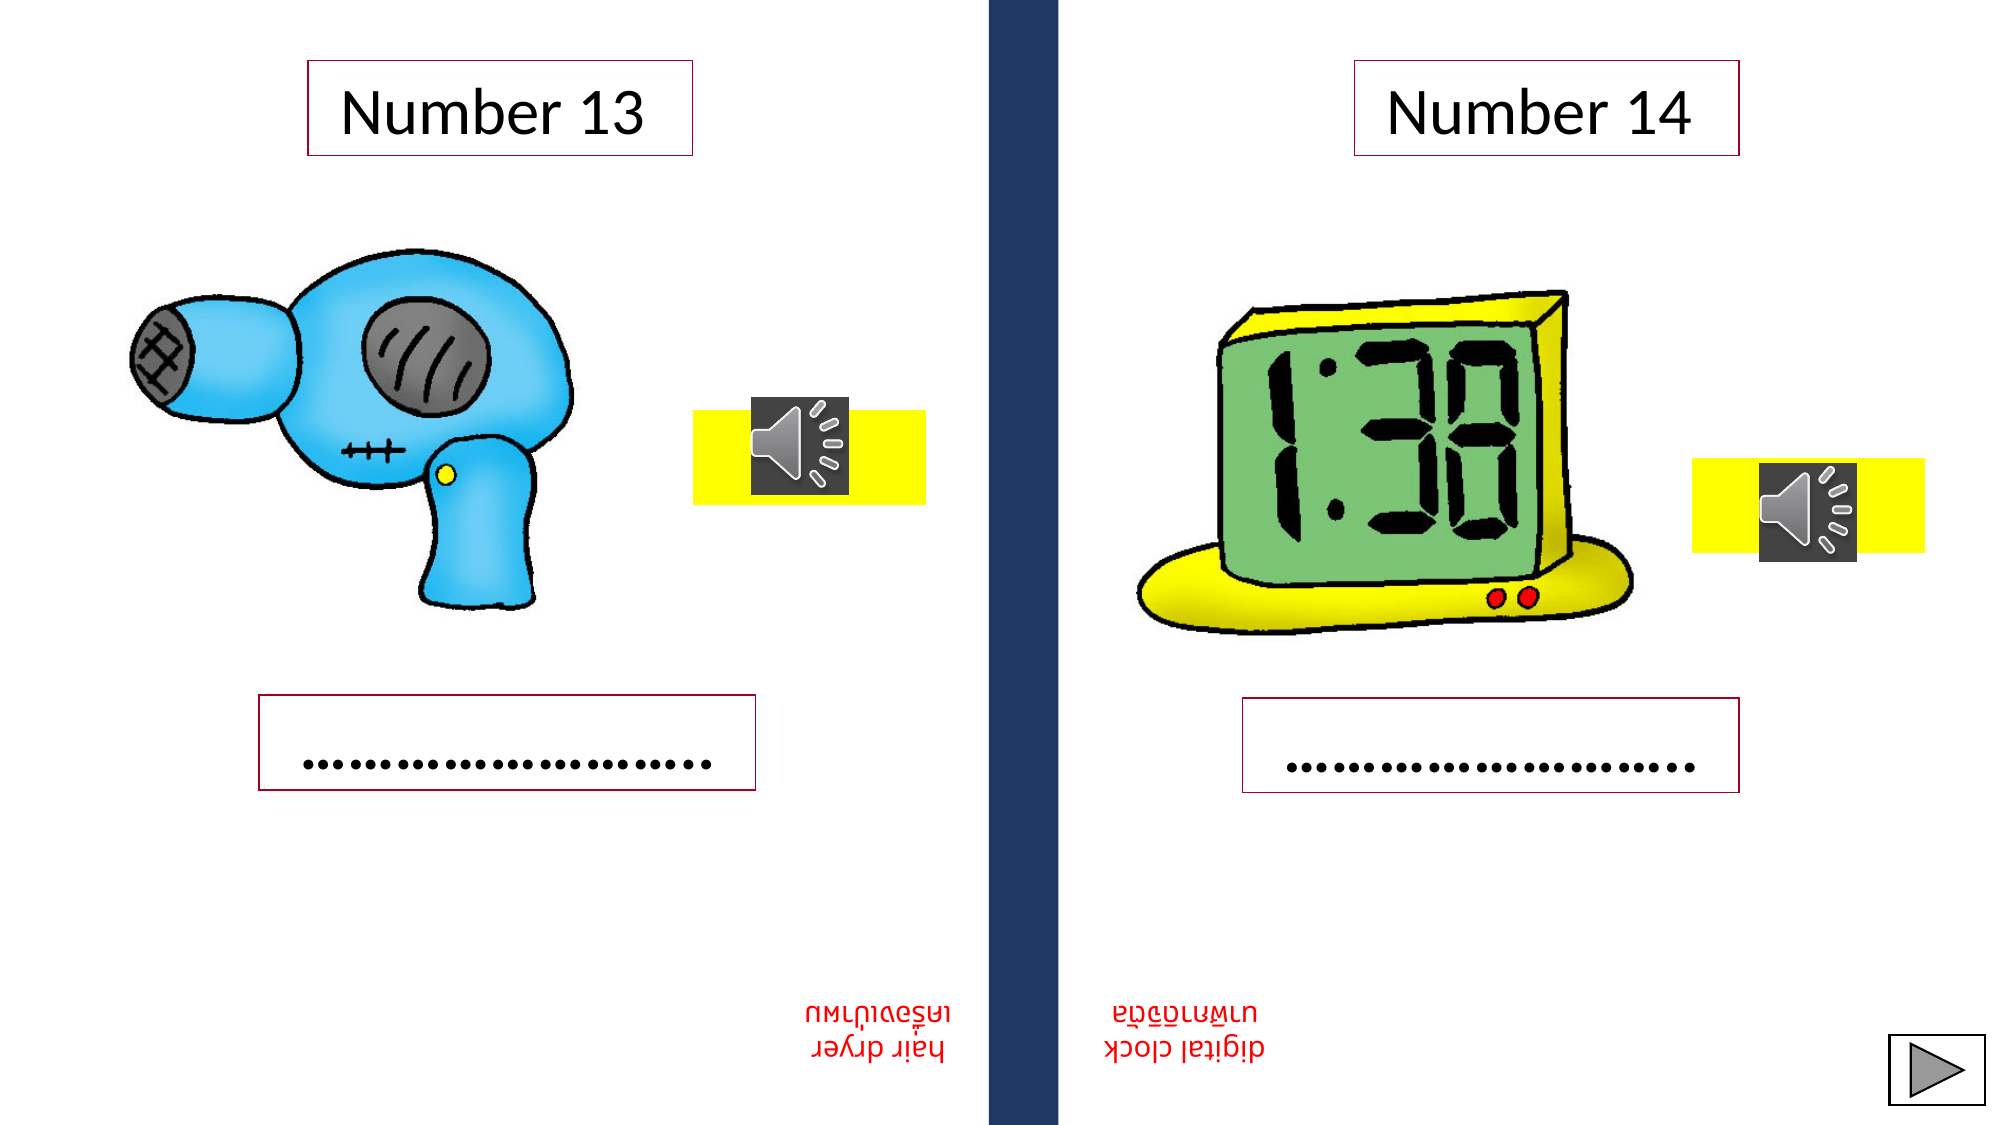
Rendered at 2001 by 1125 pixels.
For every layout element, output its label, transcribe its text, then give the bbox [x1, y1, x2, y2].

picture [1095, 271, 1655, 645]
text_box [1888, 1034, 1986, 1106]
text_box [988, 0, 1059, 1125]
table_header [693, 410, 926, 505]
picture [99, 221, 612, 631]
picture [749, 396, 850, 497]
text_box Number 14 [1354, 60, 1739, 156]
picture [1758, 462, 1859, 563]
text_box …………………….. [1242, 697, 1739, 793]
table_header [1692, 458, 1925, 553]
text_box Number 13 [308, 60, 693, 156]
text_box digital clock นาฬิกาดิจิตัล [1077, 993, 1292, 1078]
text_box …………………….. [259, 695, 756, 790]
text_box hair dryer เครื่องเป่าผม [767, 993, 990, 1078]
